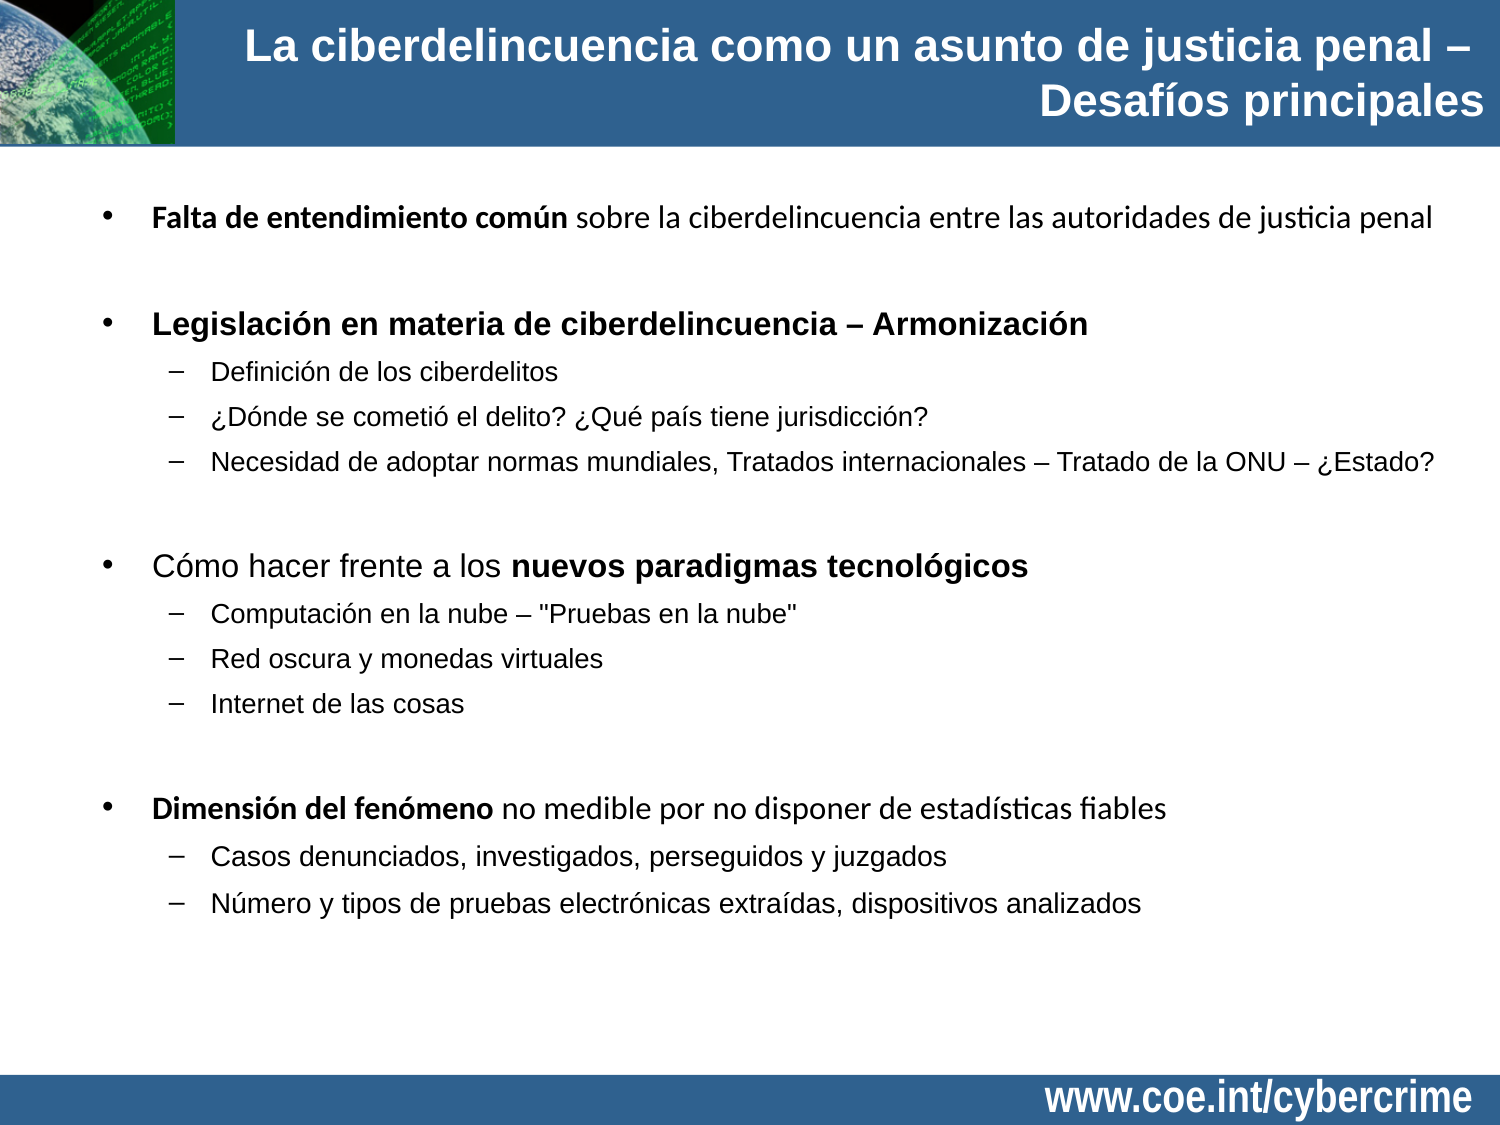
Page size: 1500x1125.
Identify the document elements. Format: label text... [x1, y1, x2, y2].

text_box [0, 1073, 1030, 1125]
text_box La ciberdelincuencia como un asunto de justicia penal – Desafíos principales [177, 0, 1500, 149]
picture [0, 0, 175, 144]
text_box www.coe.int/cybercrime [1030, 1059, 1500, 1125]
text_box Falta de entendimiento común sobre la ciberdelincuencia entre las autoridades de justicia penal Legislación en materia de ciberdelincuencia – Armonización Definición de los ciberdelitos ¿Dónde se cometió el delito? ¿Qué país tiene jurisdicción? Necesidad de adoptar normas mundiales, Tratados internacionales – Tratado de la ONU – ¿Estado? Cómo hacer frente a los nuevos paradigmas tecnológicos Computación en la nube – "Pruebas en la nube" Red oscura y monedas virtuales Internet de las cosas Dimensión del fenómeno no medible por no disponer de estadísticas fiables Casos denunciados, investigados, perseguidos y juzgados Número y tipos de pruebas electrónicas extraídas, dispositivos analizados [87, 180, 1458, 1031]
